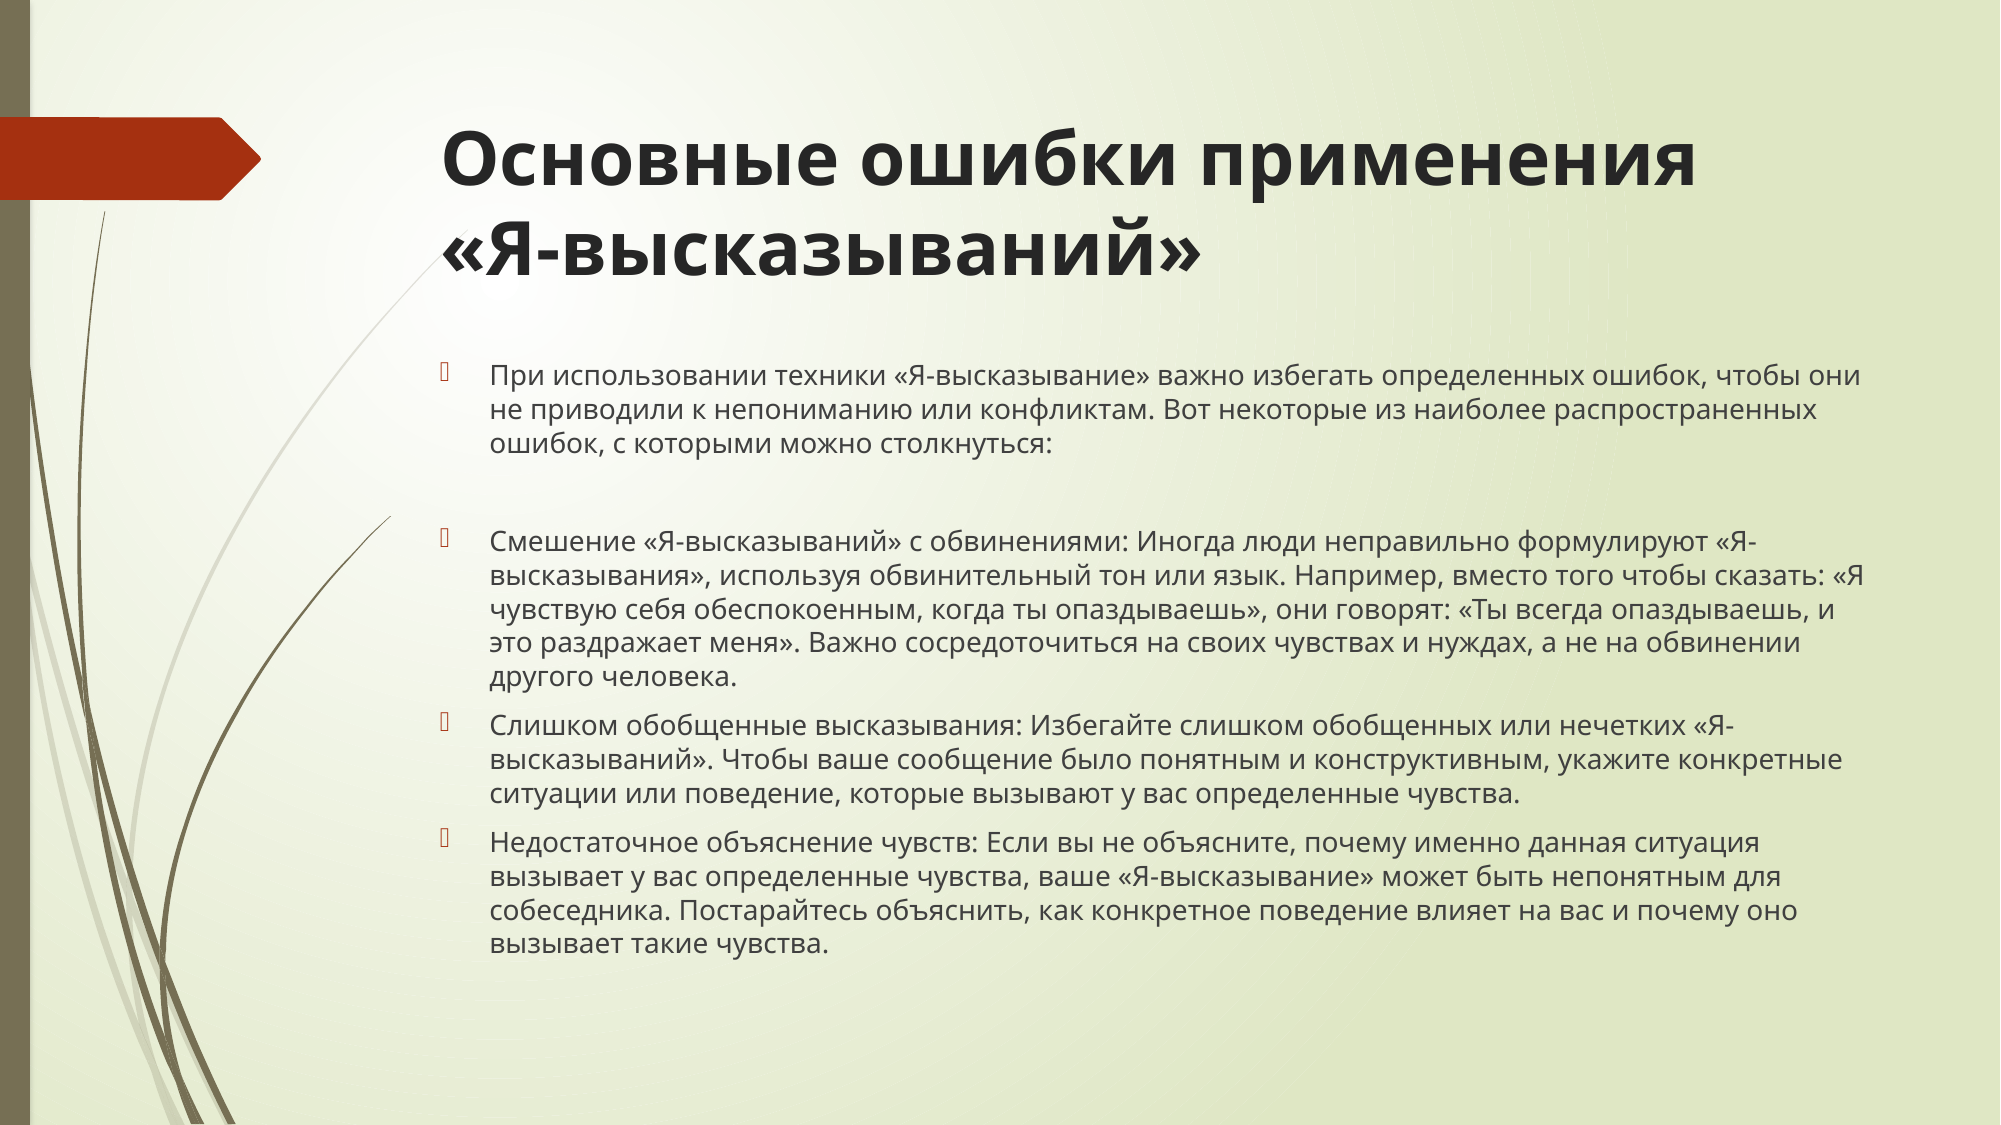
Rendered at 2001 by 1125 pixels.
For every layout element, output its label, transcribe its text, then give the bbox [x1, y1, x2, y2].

title Основные ошибки применения «Я-высказываний» [425, 102, 1888, 313]
list При использовании техники «Я-высказывание» важно избегать определенных ошибок, чтобы они не приводили к непониманию или конфликтам. Вот некоторые из наиболее распространенных ошибок, с которыми можно столкнуться: Смешение «Я-высказываний» с обвинениями: Иногда люди неправильно формулируют «Я-высказывания», используя обвинительный тон или язык. Например, вместо того чтобы сказать: «Я чувствую себя обеспокоенным, когда ты опаздываешь», они говорят: «Ты всегда опаздываешь, и это раздражает меня». Важно сосредоточиться на своих чувствах и нуждах, а не на обвинении другого человека. Слишком обобщенные высказывания: Избегайте слишком обобщенных или нечетких «Я-высказываний». Чтобы ваше сообщение было понятным и конструктивным, укажите конкретные ситуации или поведение, которые вызывают у вас определенные чувства. Недостаточное объяснение чувств: Если вы не объясните, почему именно данная ситуация вызывает у вас определенные чувства, ваше «Я-высказывание» может быть непонятным для собеседника. Постарайтесь объяснить, как конкретное поведение влияет на вас и почему оно вызывает такие чувства. [424, 350, 1888, 970]
